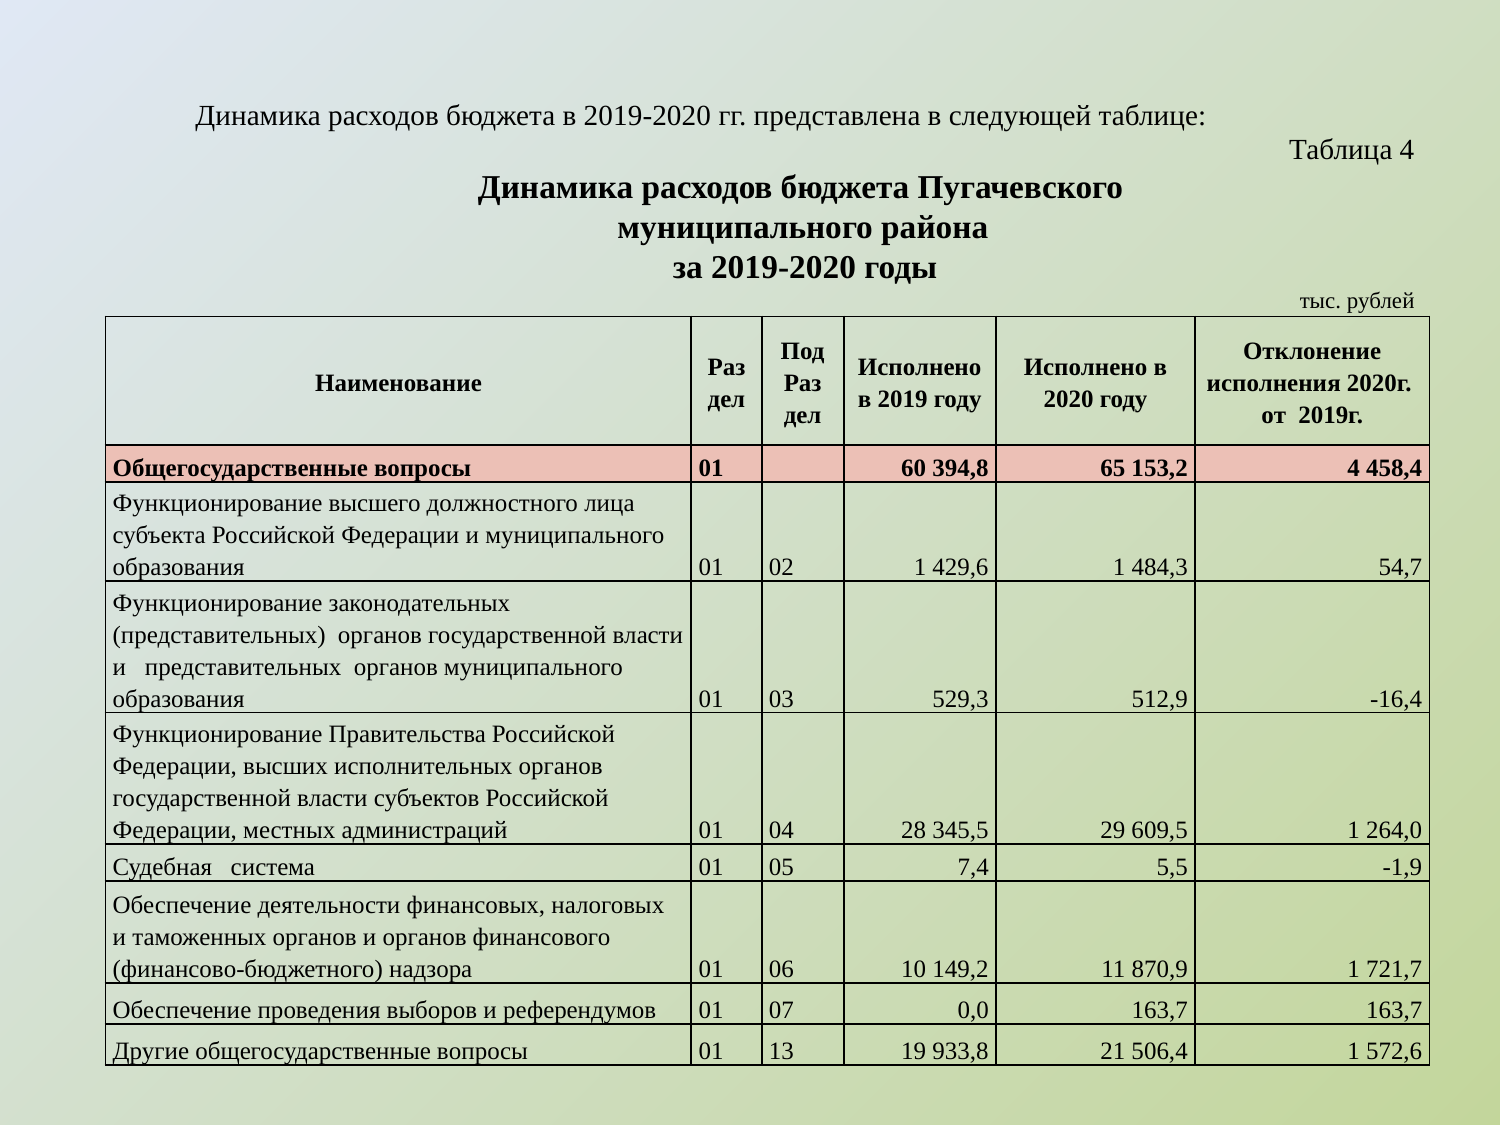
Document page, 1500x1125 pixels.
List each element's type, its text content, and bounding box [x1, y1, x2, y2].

table_cell 03 [763, 582, 843, 712]
text_box Динамика расходов бюджета в 2019-2020 гг. представлена в следующей таблице: Таблица 4 Динамика расходов бюджета Пугачевского муниципального района за 2019-2020 годы тыс. рублей [105, 48, 1430, 321]
table_cell 19 933,8 [845, 1025, 995, 1064]
table_cell Судебная система [106, 845, 690, 880]
table_cell 02 [763, 483, 843, 580]
table_cell 65 153,2 [997, 446, 1194, 481]
table_cell 01 [692, 845, 761, 880]
table_cell 21 506,4 [997, 1025, 1194, 1064]
table_cell Функционирование Правительства Российской Федерации, высших исполнительных органов государственной власти субъектов Российской Федерации, местных администраций [106, 713, 690, 843]
table_cell 01 [692, 582, 761, 712]
table_cell [763, 446, 843, 481]
table_header Исполнено в 2020 году [997, 321, 1194, 444]
table_cell 04 [763, 713, 843, 843]
table_cell 01 [692, 483, 761, 580]
table_cell 10 149,2 [845, 882, 995, 982]
table_cell 60 394,8 [845, 446, 995, 481]
table_cell 1 484,3 [997, 483, 1194, 580]
table_header Под Раз дел [763, 321, 843, 444]
table_cell 01 [692, 713, 761, 843]
table_cell Функционирование высшего должностного лица субъекта Российской Федерации и муниципального образования [106, 483, 690, 580]
table_cell Обеспечение проведения выборов и референдумов [106, 984, 690, 1023]
table_cell Функционирование законодательных (представительных) органов государственной власти и представительных органов муниципального образования [106, 582, 690, 712]
table_cell Общегосударственные вопросы [106, 446, 690, 481]
table_cell 1 429,6 [845, 483, 995, 580]
table_cell 06 [763, 882, 843, 982]
table_cell 529,3 [845, 582, 995, 712]
table_header Раз дел [692, 321, 761, 444]
table_cell 07 [763, 984, 843, 1023]
table_cell 01 [692, 984, 761, 1023]
table_cell 29 609,5 [997, 713, 1194, 843]
table_cell -1,9 [1196, 845, 1429, 880]
table_cell Обеспечение деятельности финансовых, налоговых и таможенных органов и органов финансового (финансово-бюджетного) надзора [106, 882, 690, 982]
table_cell 28 345,5 [845, 713, 995, 843]
table_cell 1 721,7 [1196, 882, 1429, 982]
table_cell 512,9 [997, 582, 1194, 712]
table_cell 13 [763, 1025, 843, 1064]
table_cell 01 [692, 446, 761, 481]
table_cell 163,7 [997, 984, 1194, 1023]
table_cell 0,0 [845, 984, 995, 1023]
table_cell 01 [692, 1025, 761, 1064]
table_cell 7,4 [845, 845, 995, 880]
table_cell 54,7 [1196, 483, 1429, 580]
table_cell 4 458,4 [1196, 446, 1429, 481]
table_cell 1 264,0 [1196, 713, 1429, 843]
table_cell Другие общегосударственные вопросы [106, 1025, 690, 1064]
table_cell 01 [692, 882, 761, 982]
table_header Исполнено в 2019 году [845, 321, 995, 444]
table_header Наименование [106, 321, 690, 444]
table_cell 1 572,6 [1196, 1025, 1429, 1064]
table_cell 163,7 [1196, 984, 1429, 1023]
table_header Отклонение исполнения 2020г. от 2019г. [1196, 321, 1429, 444]
table_cell 05 [763, 845, 843, 880]
table_cell -16,4 [1196, 582, 1429, 712]
table_cell 11 870,9 [997, 882, 1194, 982]
table_cell 5,5 [997, 845, 1194, 880]
